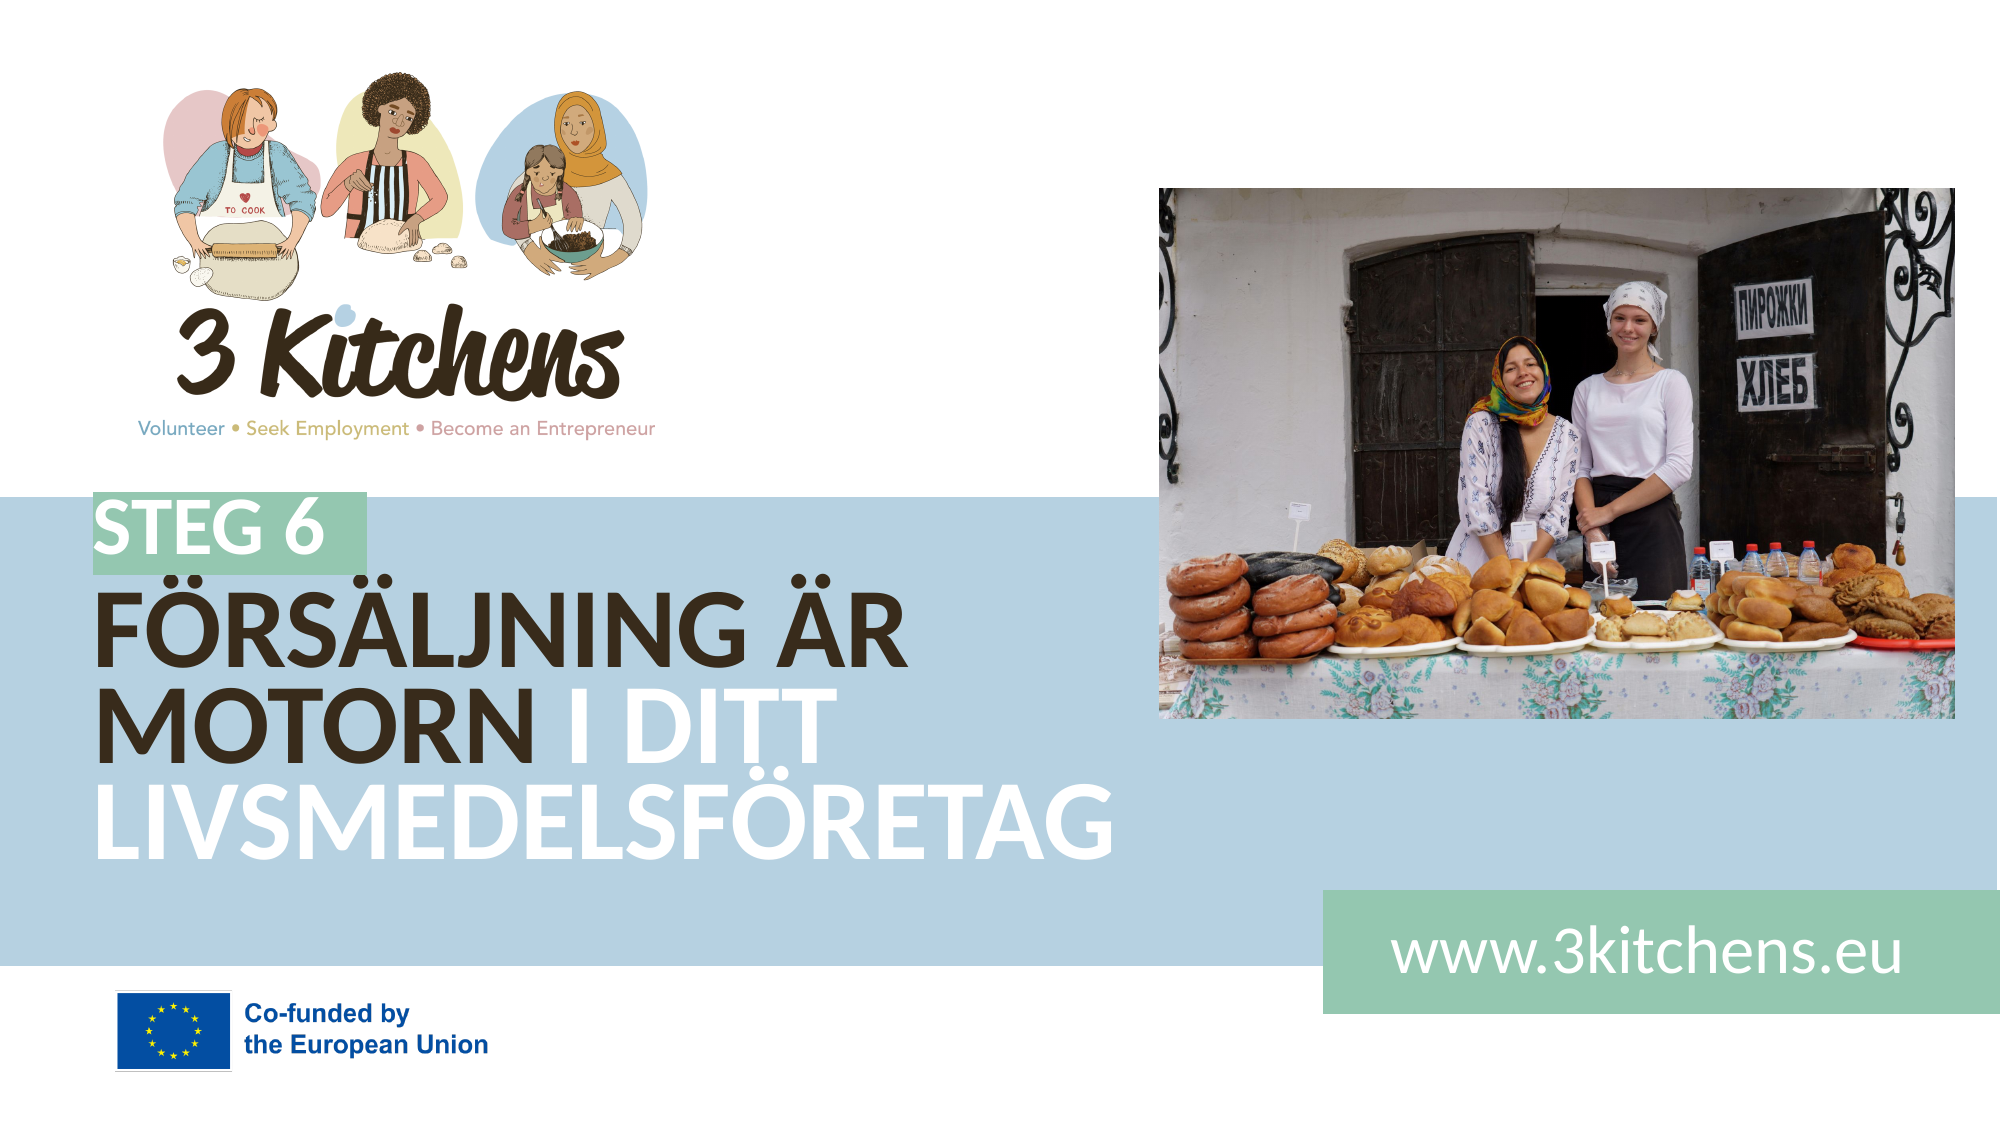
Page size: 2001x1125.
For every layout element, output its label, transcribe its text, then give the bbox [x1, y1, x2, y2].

picture [1159, 188, 1955, 719]
picture [105, 25, 712, 465]
text_box STEG 6 . [77, 467, 924, 556]
list www.3kitchens.eu​​ [1323, 891, 1921, 1012]
text_box FÖRSÄLJNING ÄR MOTORN I DITT LIVSMEDELSFÖRETAG [77, 587, 1344, 756]
picture [112, 988, 516, 1074]
